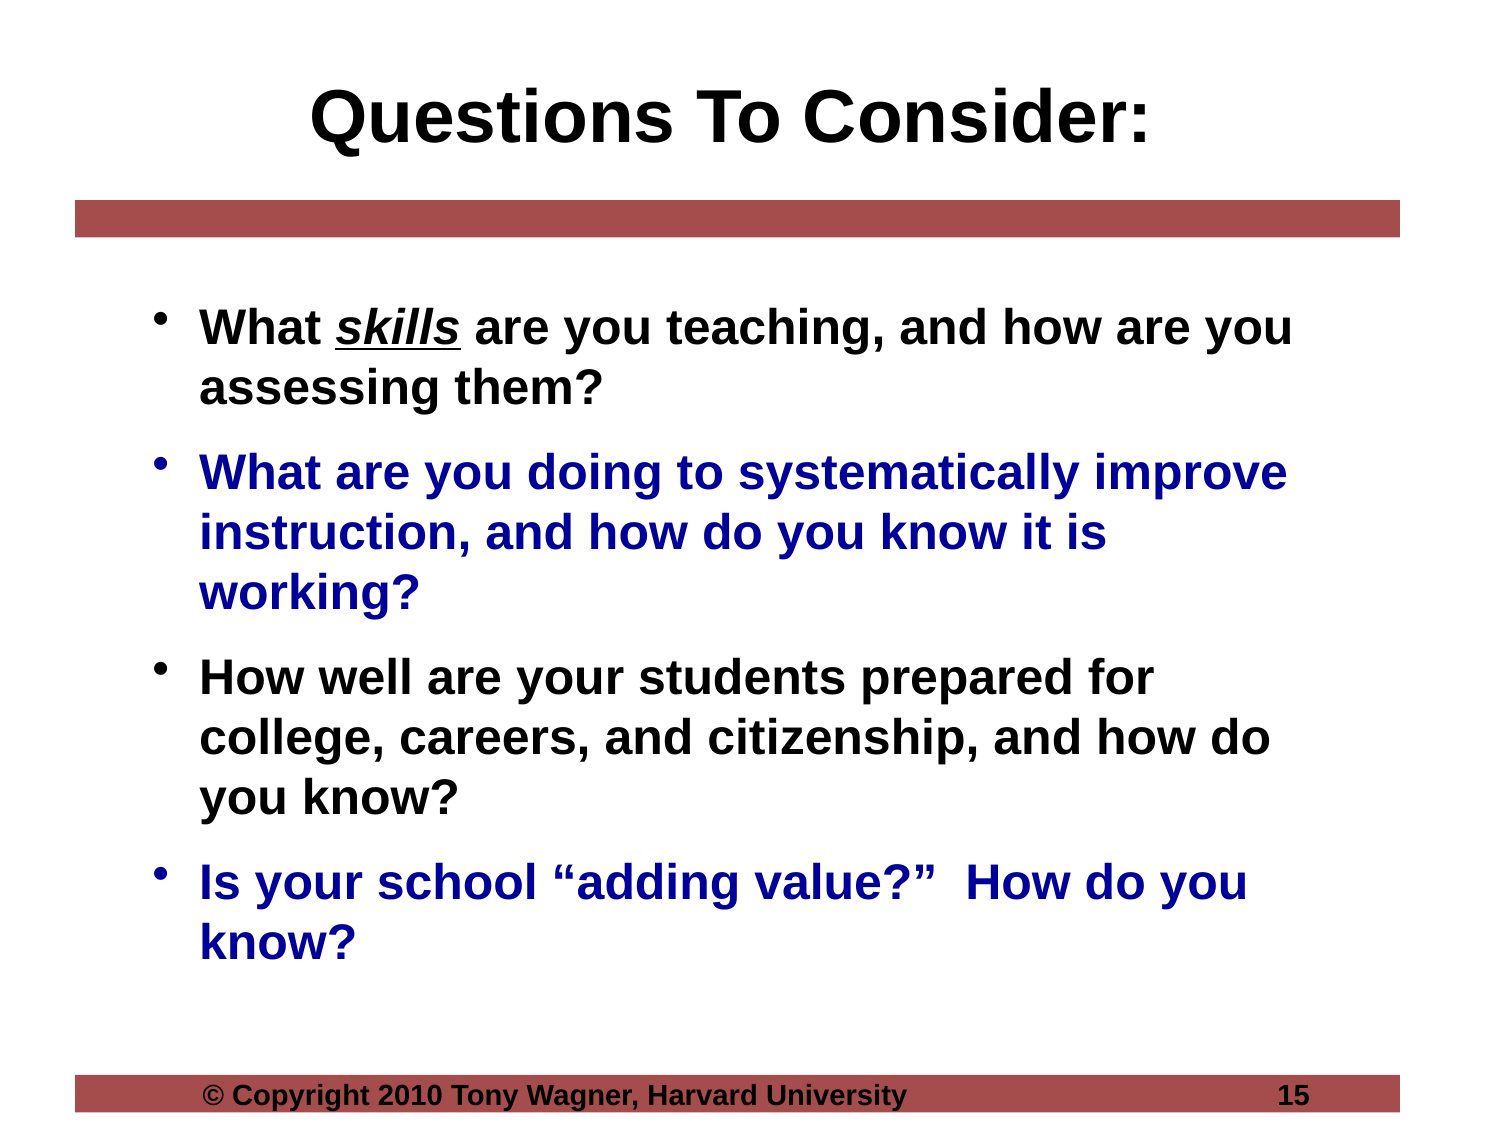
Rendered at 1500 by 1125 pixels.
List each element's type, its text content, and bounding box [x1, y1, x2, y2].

title Questions To Consider: [124, 49, 1339, 188]
list What skills are you teaching, and how are you assessing them? What are you doing to systematically improve instruction, and how do you know it is working? How well are your students prepared for college, careers, and citizenship, and how do you know? Is your school “adding value?” How do you know? [136, 286, 1338, 1051]
